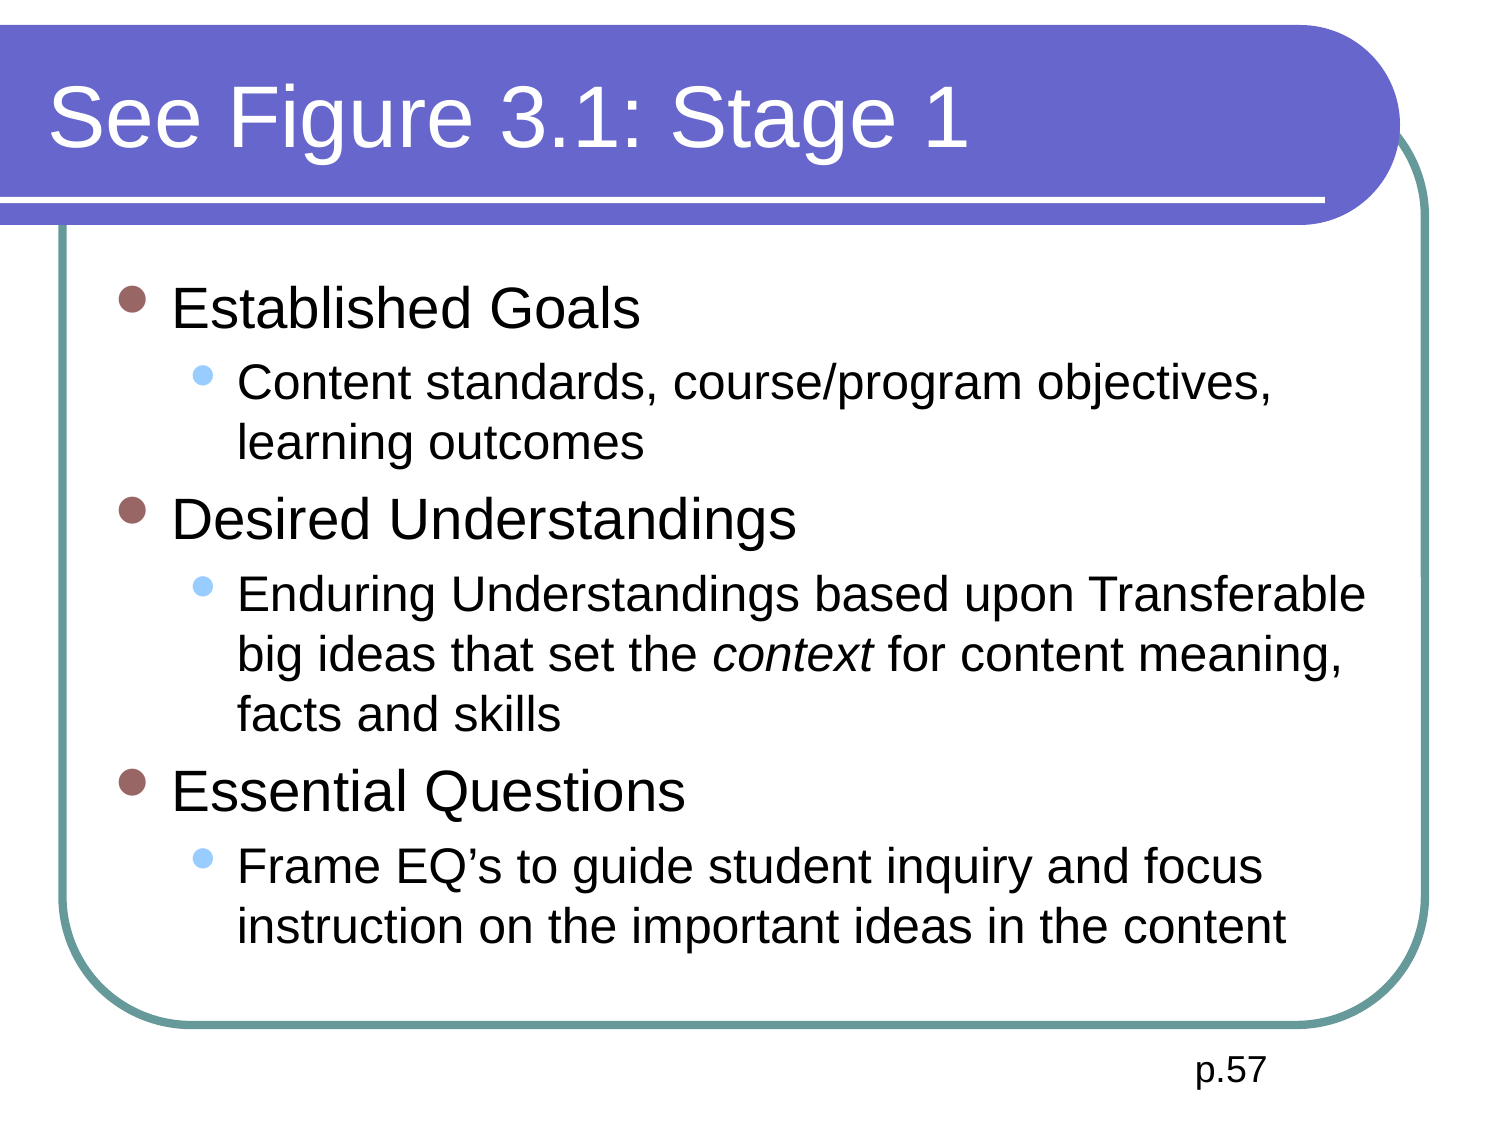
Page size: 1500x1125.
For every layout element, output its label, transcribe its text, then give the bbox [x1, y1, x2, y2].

list Established Goals Content standards, course/program objectives, learning outcomes Desired Understandings Enduring Understandings based upon Transferable big ideas that set the context for content meaning, facts and skills Essential Questions Frame EQ’s to guide student inquiry and focus instruction on the important ideas in the content [99, 262, 1401, 988]
title See Figure 3.1: Stage 1 [31, 37, 1348, 188]
text_box p.57 [1149, 1037, 1313, 1098]
